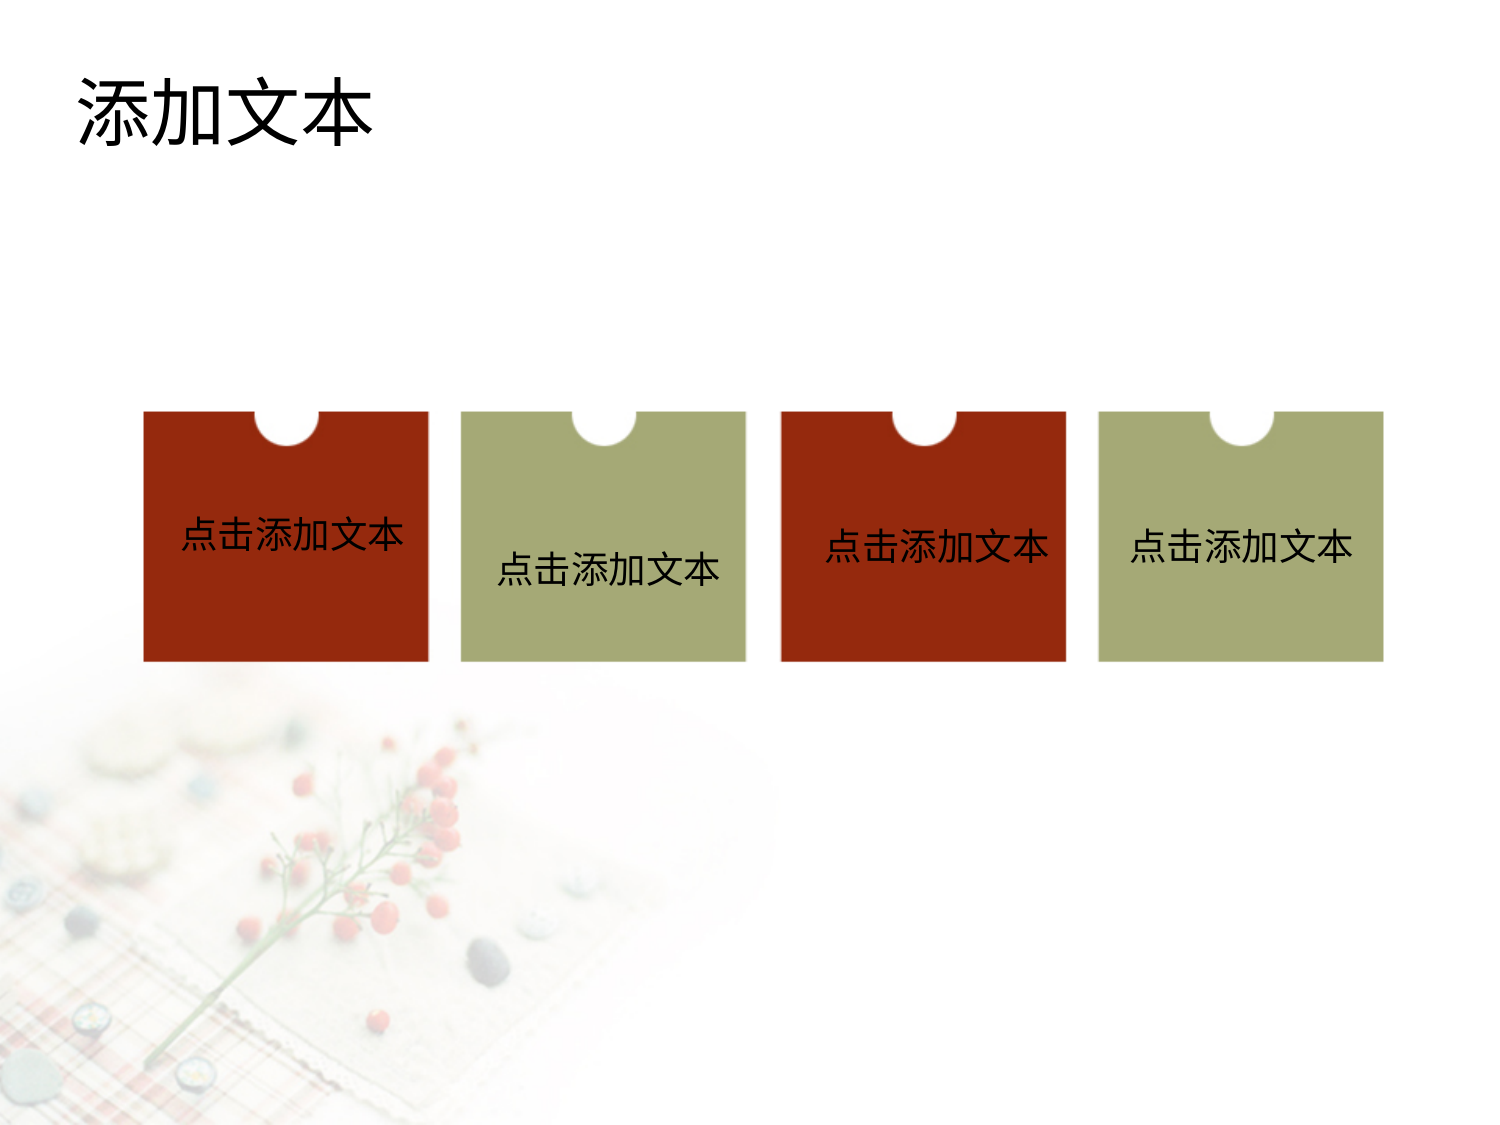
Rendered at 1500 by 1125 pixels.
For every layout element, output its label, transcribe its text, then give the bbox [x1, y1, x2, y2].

text_box 点击添加文本 [481, 538, 737, 599]
text_box 点击添加文本 [165, 503, 421, 564]
text_box 点击添加文本 [1114, 515, 1370, 576]
picture [0, 0, 1500, 1125]
text_box 添加文本 [60, 58, 391, 164]
text_box 点击添加文本 [809, 515, 1065, 576]
